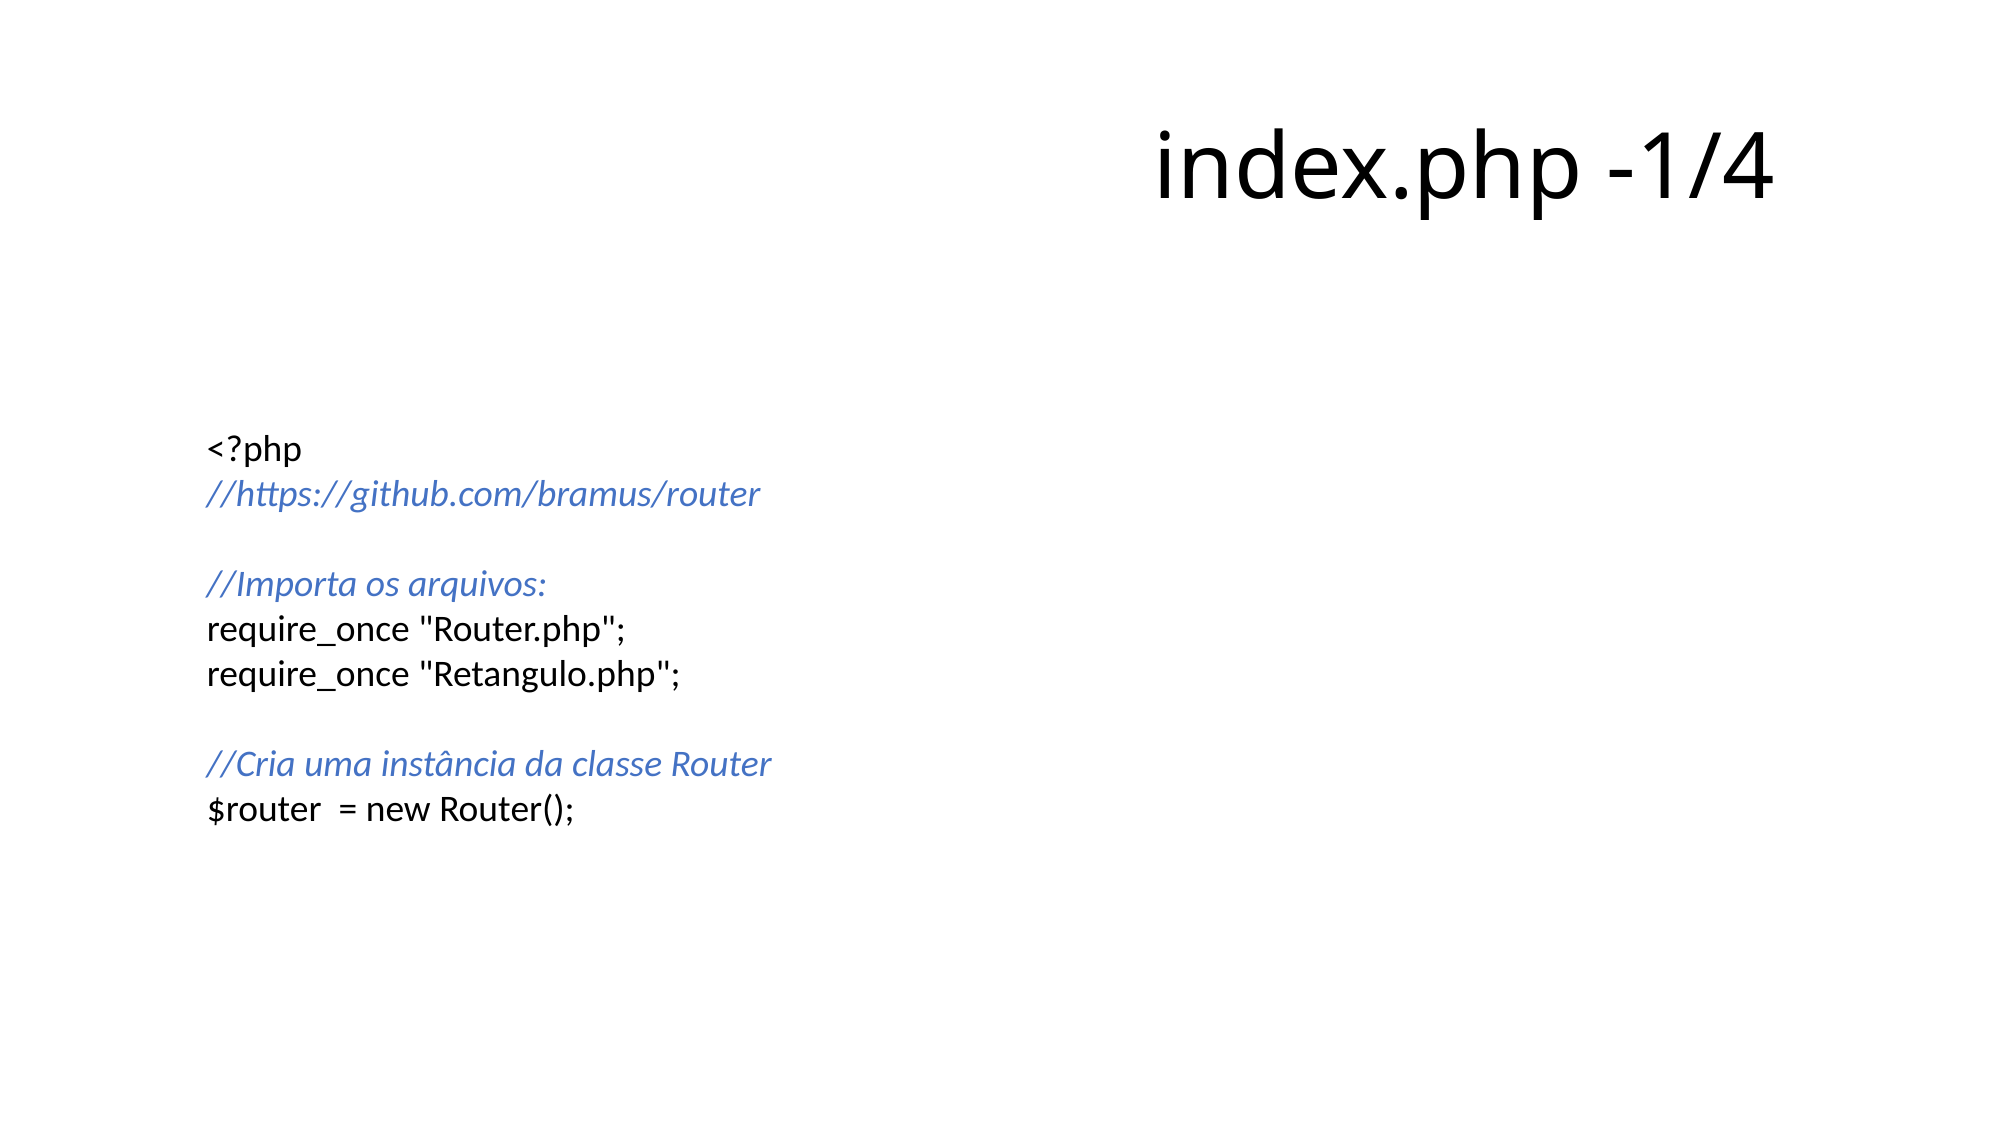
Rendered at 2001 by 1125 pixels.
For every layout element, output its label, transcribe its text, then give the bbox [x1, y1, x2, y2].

text_box <?php //https://github.com/bramus/router //Importa os arquivos: require_once "Router.php"; require_once "Retangulo.php"; //Cria uma instância da classe Router $router = new Router(); [192, 417, 1197, 972]
title index.php -1/4 [1139, 59, 1863, 278]
